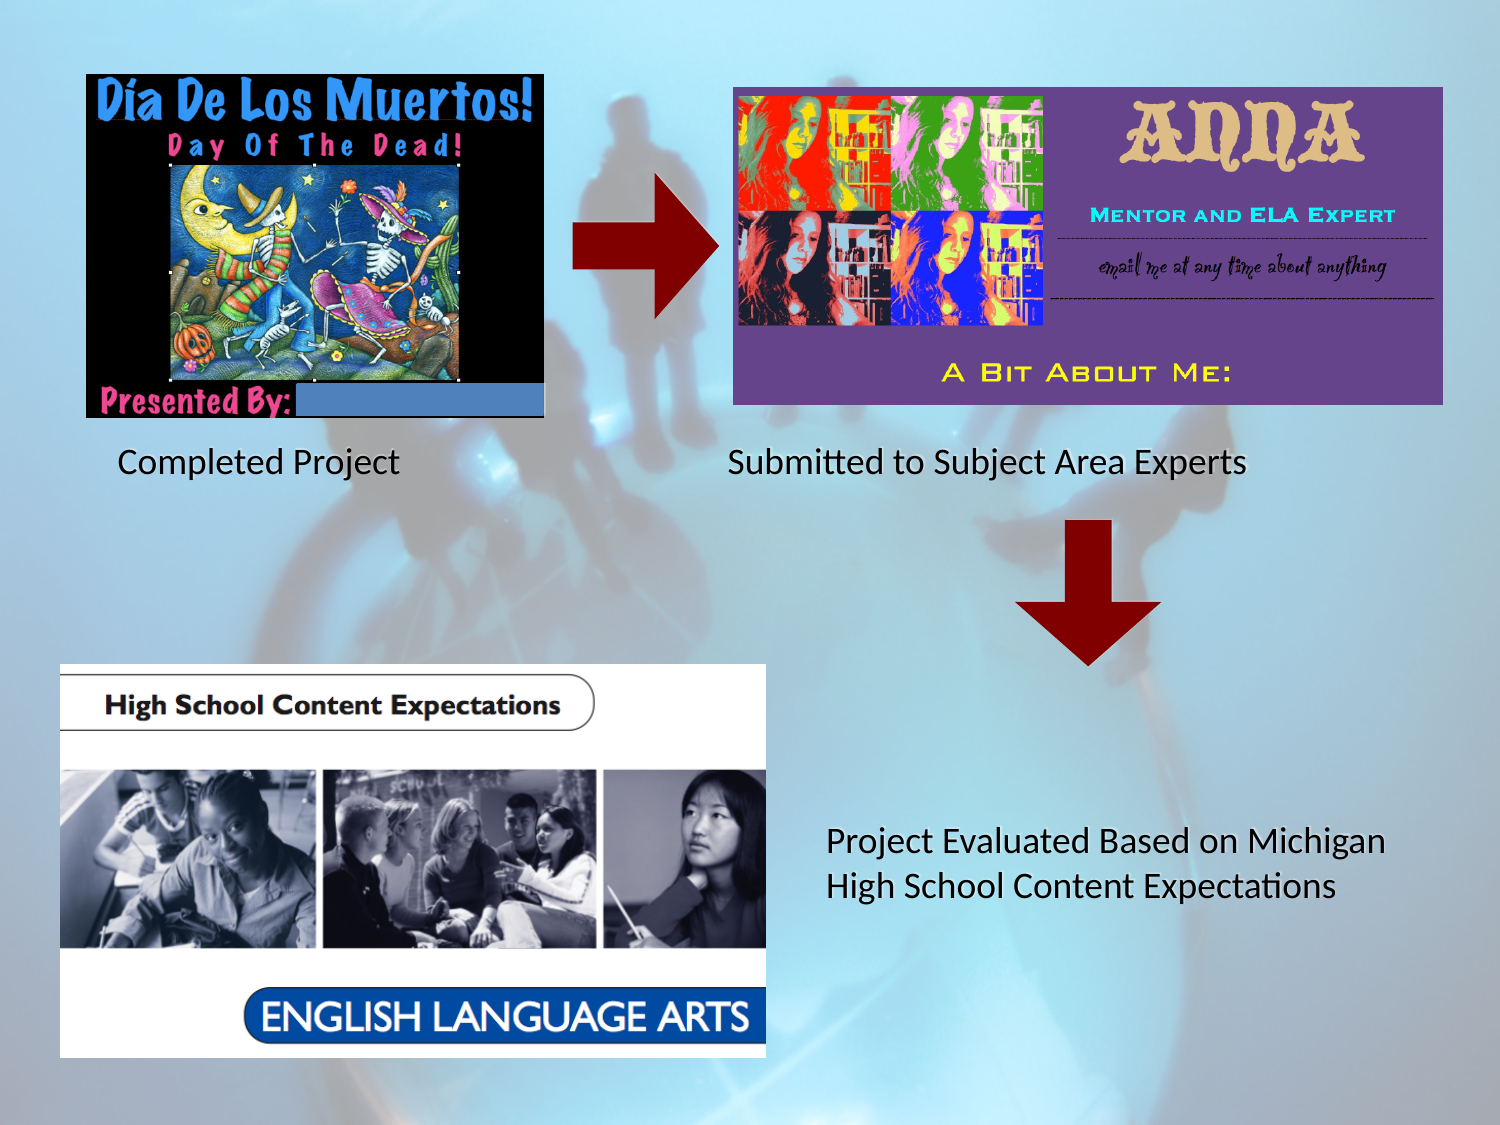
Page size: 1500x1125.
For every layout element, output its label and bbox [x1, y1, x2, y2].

text_box [572, 87, 1444, 483]
text_box [59, 519, 1439, 1058]
text_box [86, 74, 544, 483]
